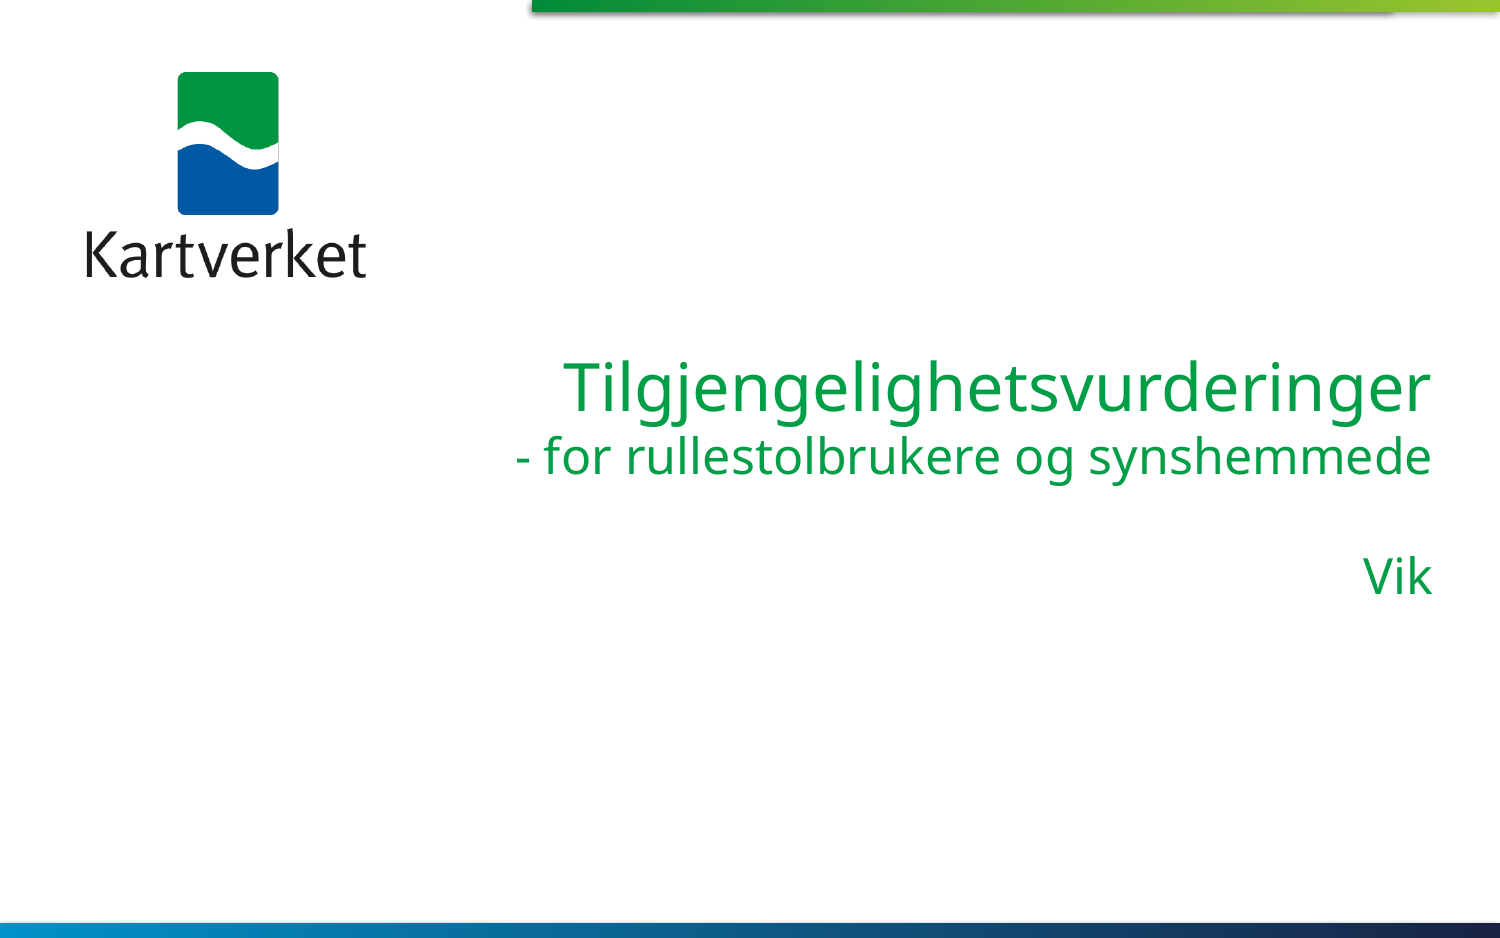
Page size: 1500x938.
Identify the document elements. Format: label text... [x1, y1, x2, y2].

text_box Tilgjengelighetsvurderinger - for rullestolbrukere og synshemmede Vik [66, 337, 1449, 613]
